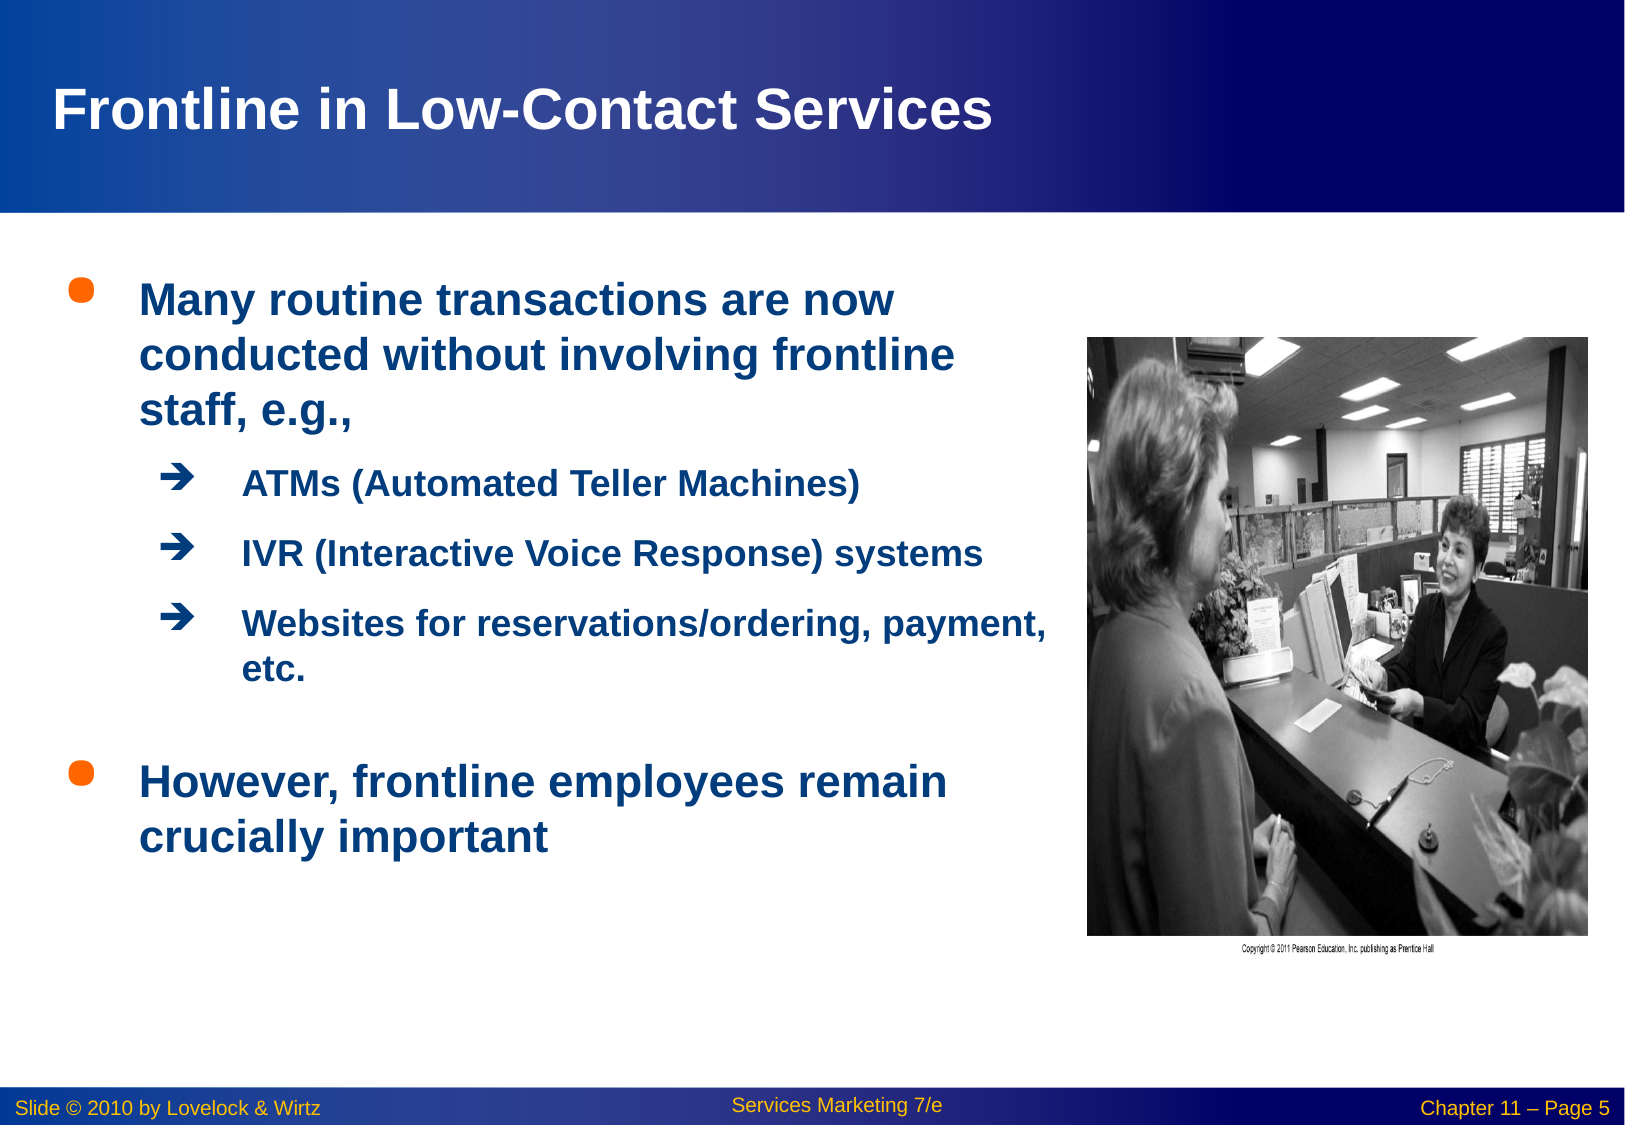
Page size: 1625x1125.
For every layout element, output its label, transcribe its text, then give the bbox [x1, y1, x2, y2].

title Frontline in Low-Contact Services [36, 37, 1088, 176]
list Many routine transactions are now conducted without involving frontline staff, e.g., ATMs (Automated Teller Machines) IVR (Interactive Voice Response) systems Websites for reservations/ordering, payment, etc. However, frontline employees remain crucially important [49, 261, 1076, 1051]
picture [1086, 337, 1588, 963]
